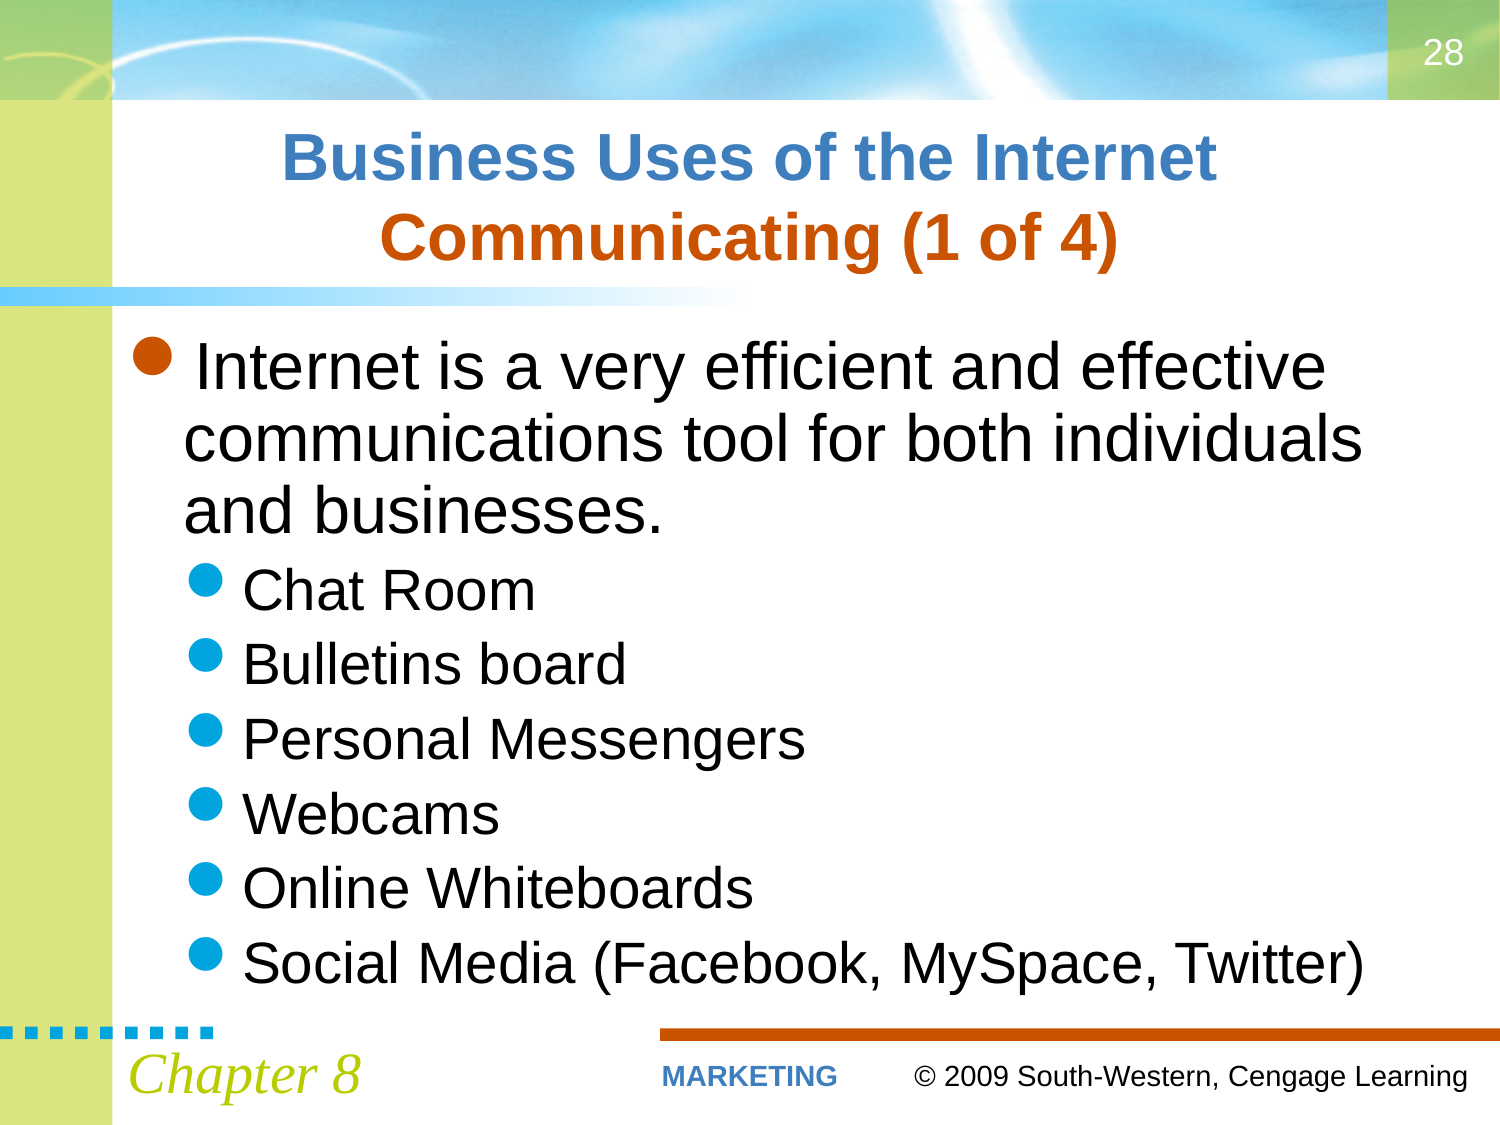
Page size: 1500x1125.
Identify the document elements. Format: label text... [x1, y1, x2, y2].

slide_number 28 [1387, 0, 1500, 101]
title Business Uses of the Internet Communicating (1 of 4) [112, 99, 1388, 288]
list Internet is a very efficient and effective communications tool for both individuals and businesses. Chat Room Bulletins board Personal Messengers Webcams Online Whiteboards Social Media (Facebook, MySpace, Twitter) [112, 324, 1413, 1001]
footer Chapter 8 [112, 1012, 638, 1113]
